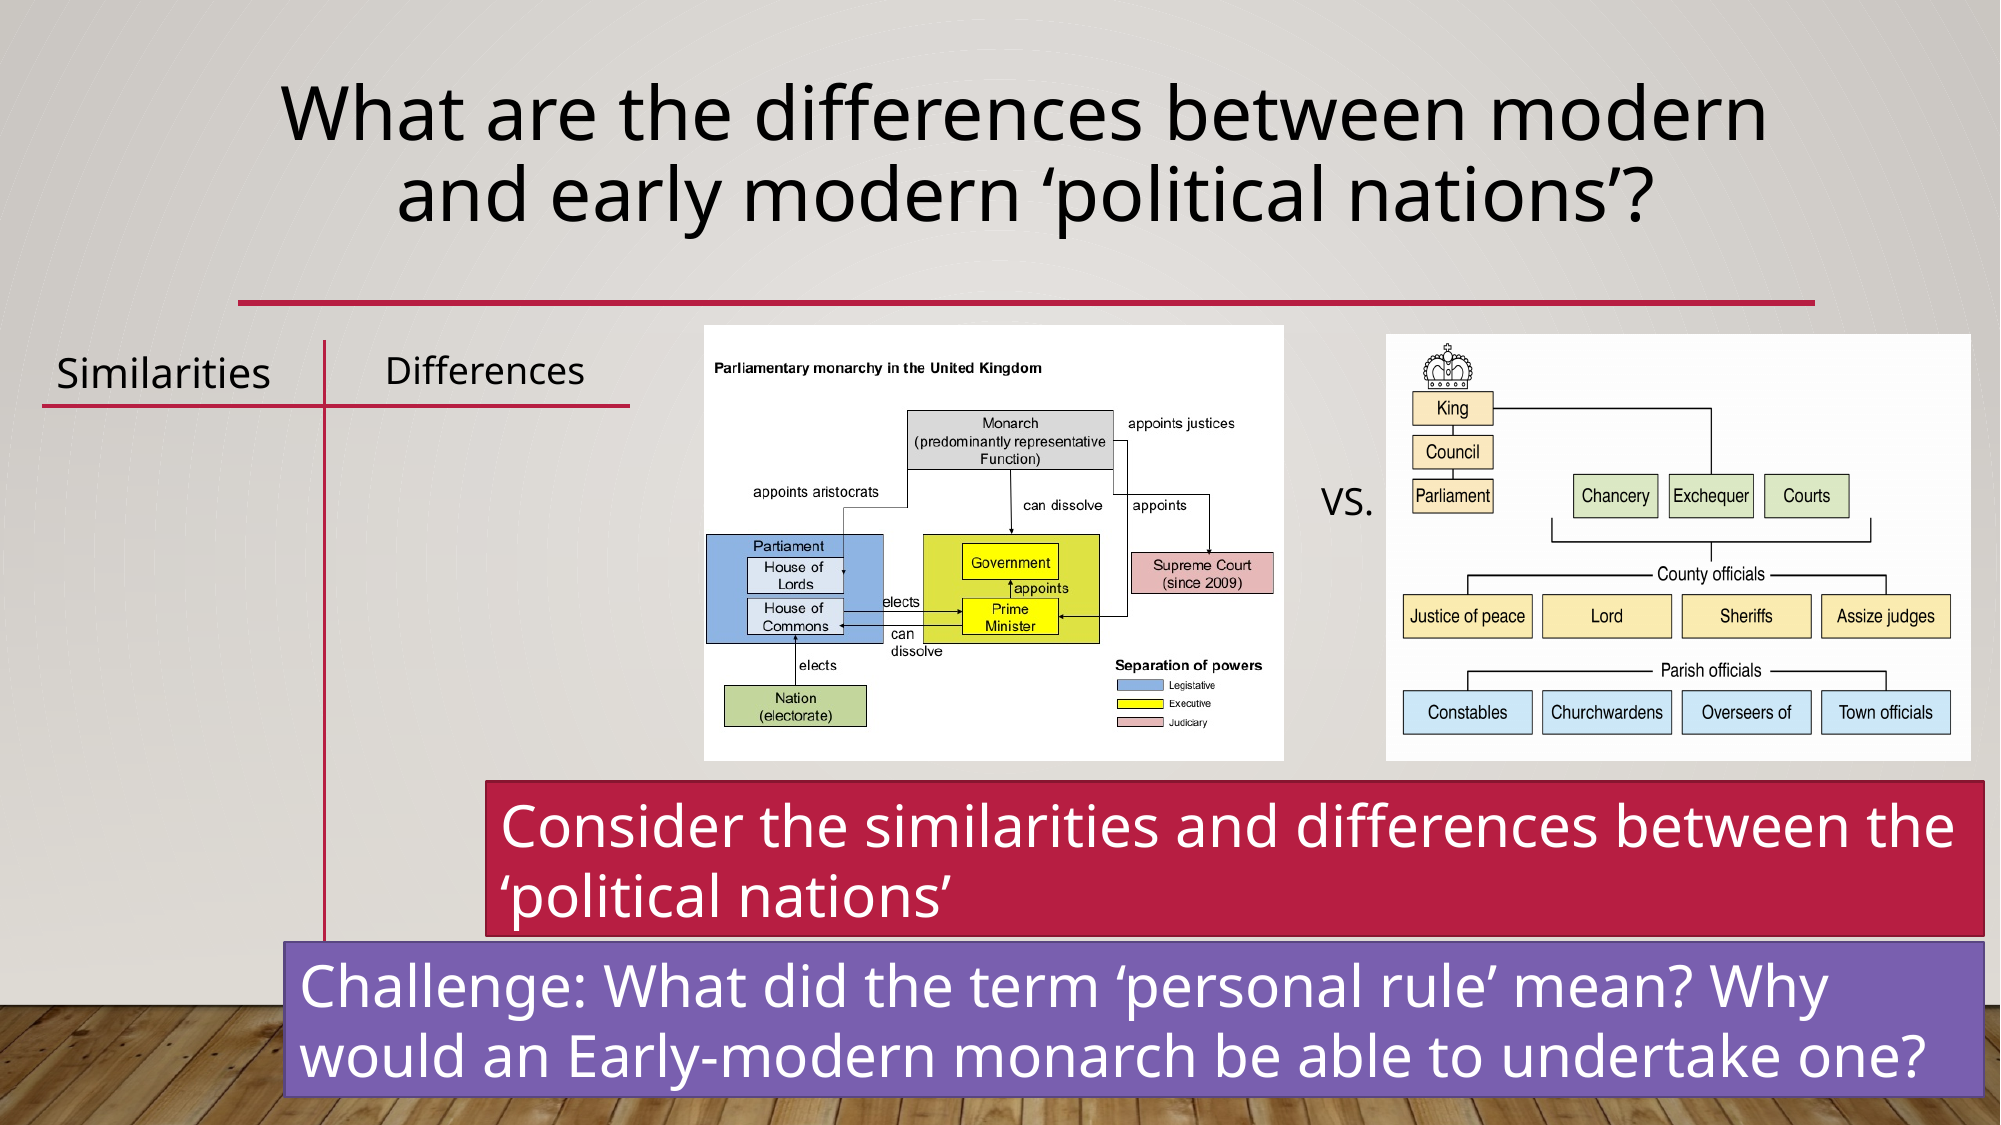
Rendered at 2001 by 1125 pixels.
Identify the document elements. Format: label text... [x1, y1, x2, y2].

picture [1386, 334, 1971, 761]
picture [704, 325, 1284, 761]
text_box Similarities [41, 339, 302, 405]
text_box Consider the similarities and differences between the ‘political nations’ [485, 780, 1985, 937]
text_box Challenge: What did the term ‘personal rule’ mean? Why would an Early-modern monarch be able to undertake one? [283, 941, 1985, 1098]
picture [0, 1005, 2000, 1125]
text_box VS. [1306, 470, 1386, 531]
title What are the differences between modern and early modern ‘political nations’? [238, 68, 1814, 305]
text_box Differences [370, 339, 631, 400]
